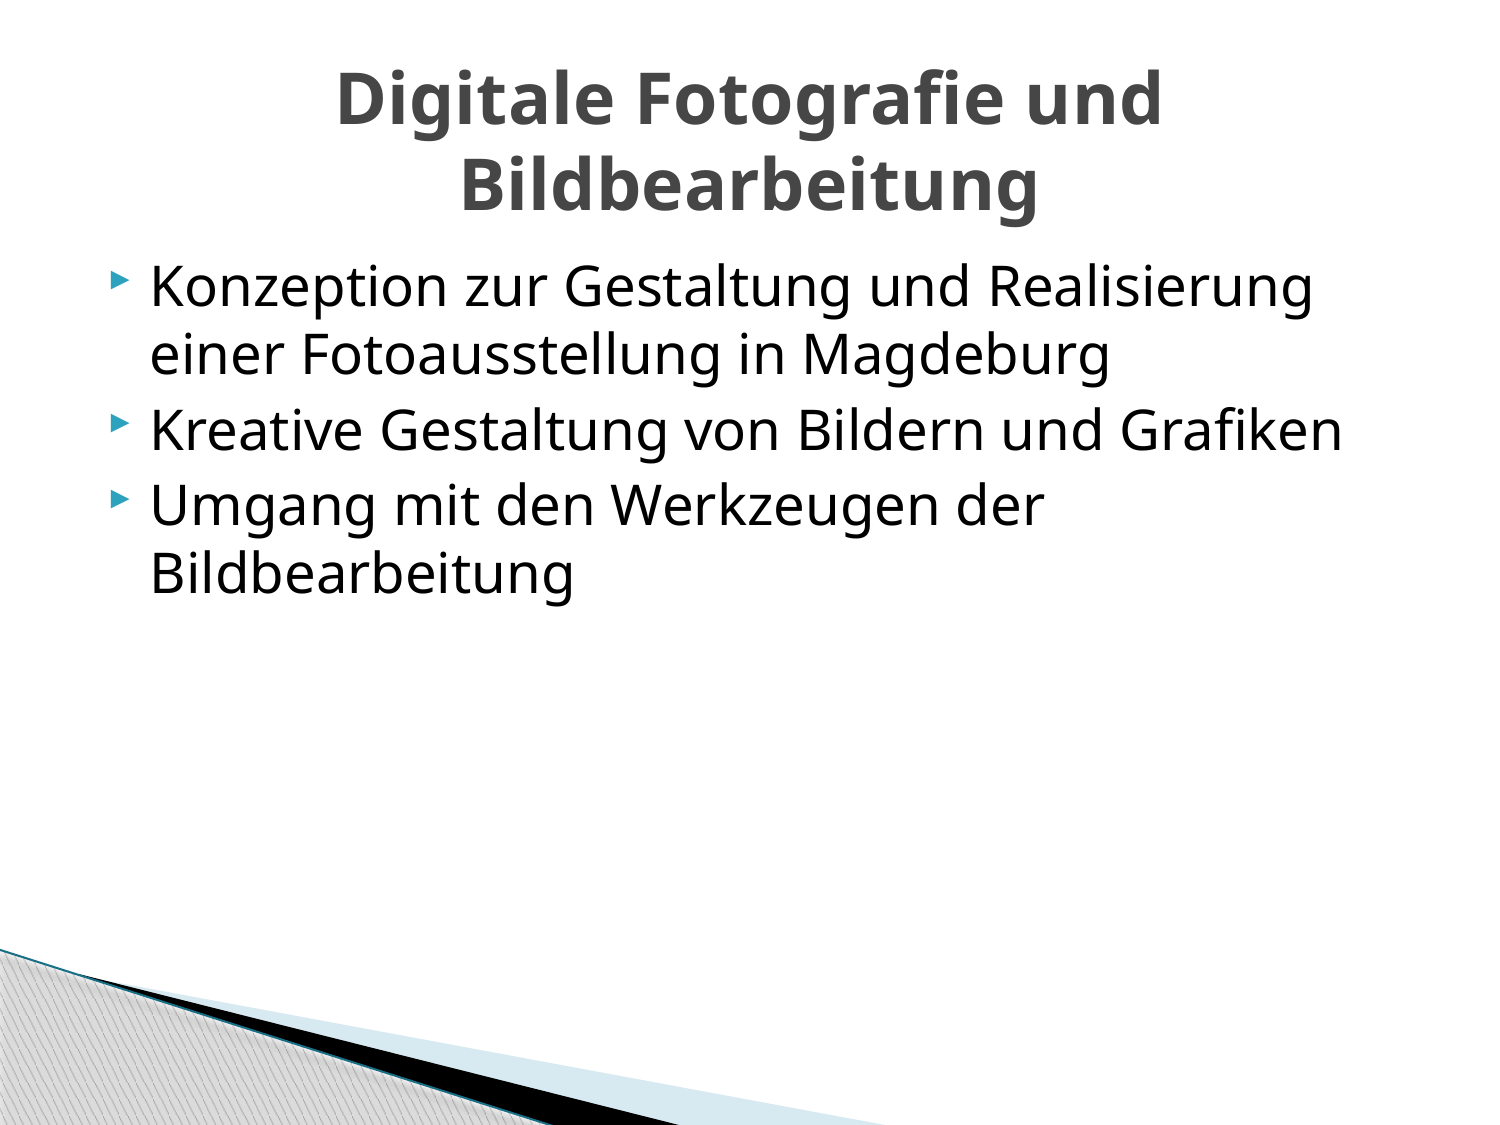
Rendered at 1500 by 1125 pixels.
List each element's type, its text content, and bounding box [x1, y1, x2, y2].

title Digitale Fotografie und Bildbearbeitung [75, 45, 1425, 233]
list Konzeption zur Gestaltung und Realisierung einer Fotoausstellung in Magdeburg Kreative Gestaltung von Bildern und Grafiken Umgang mit den Werkzeugen der Bildbearbeitung [75, 243, 1425, 986]
